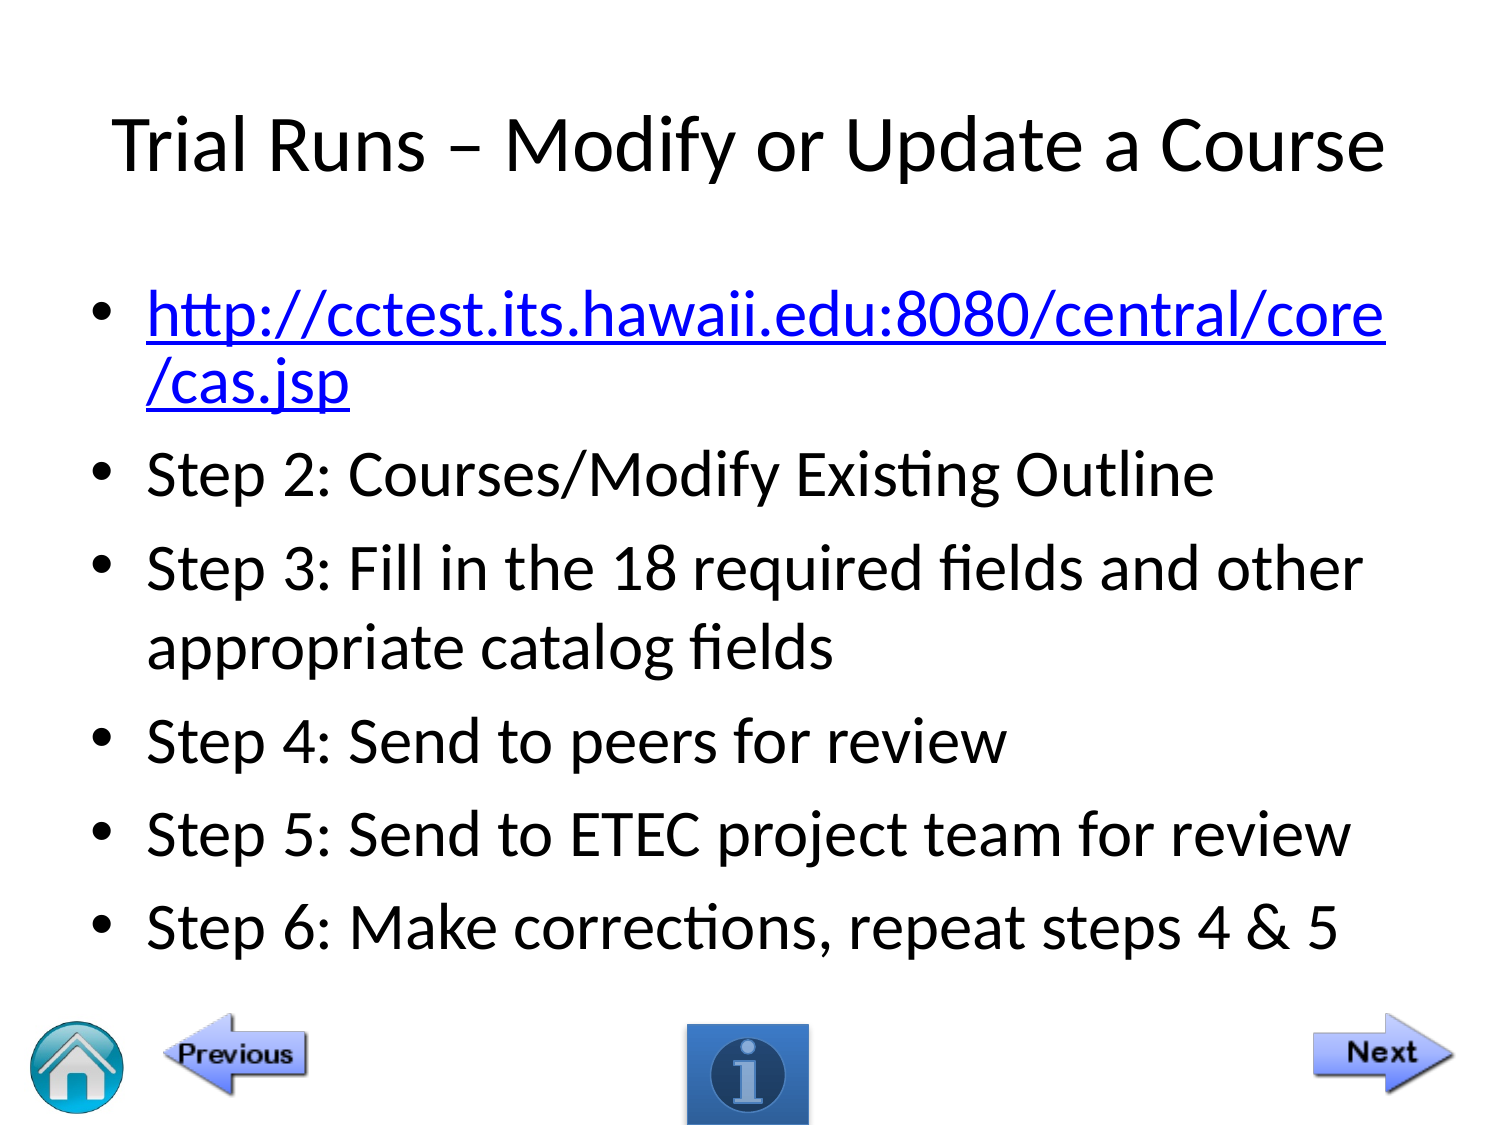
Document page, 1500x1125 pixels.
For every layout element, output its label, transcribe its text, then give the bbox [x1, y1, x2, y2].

text_box [687, 1024, 809, 1125]
picture [162, 1012, 313, 1102]
picture [1312, 1012, 1460, 1100]
list http://cctest.its.hawaii.edu:8080/central/core/cas.jsp Step 2: Courses/Modify Existing Outline Step 3: Fill in the 18 required fields and other appropriate catalog fields Step 4: Send to peers for review Step 5: Send to ETEC project team for review Step 6: Make corrections, repeat steps 4 & 5 [75, 262, 1425, 1005]
picture [24, 1014, 129, 1118]
title Trial Runs – Modify or Update a Course [75, 45, 1425, 233]
